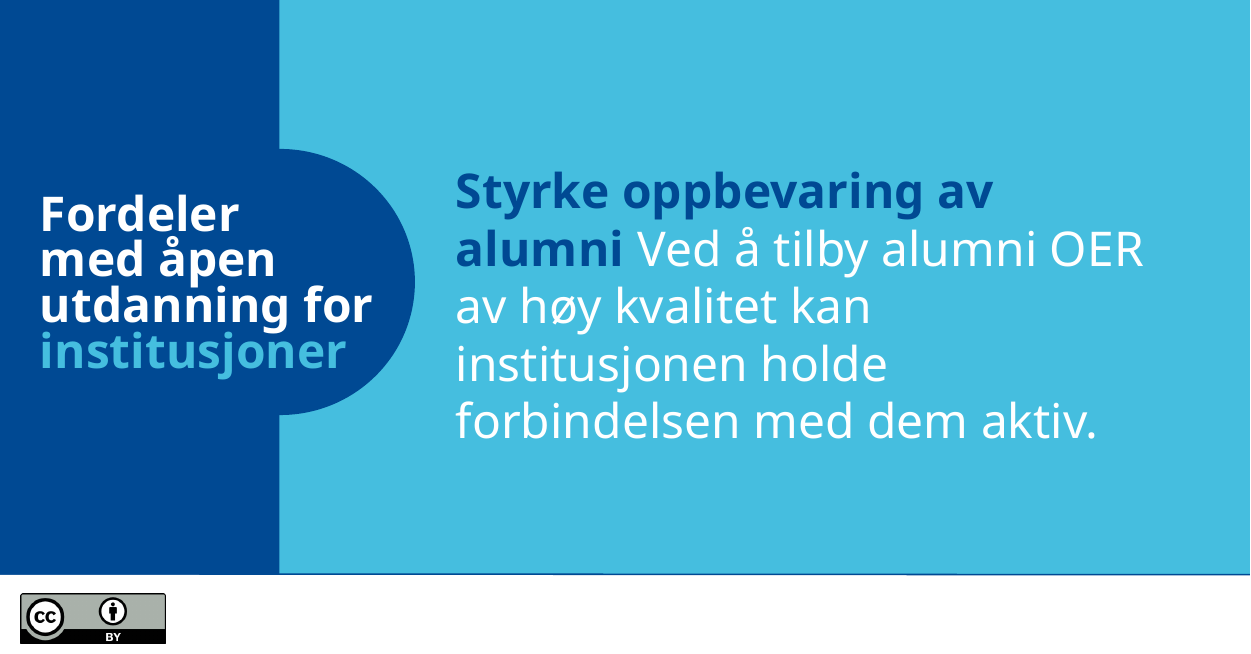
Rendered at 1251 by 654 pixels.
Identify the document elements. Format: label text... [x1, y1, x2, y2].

text_box [0, 582, 1250, 654]
text_box [195, 148, 366, 179]
text_box Fordeler med åpen utdanning for institusjoner [24, 179, 420, 393]
text_box [206, 393, 355, 416]
text_box [0, 0, 280, 573]
text_box Styrke oppbevaring av alumni Ved å tilby alumni OER av høy kvalitet kan institusjonen holde forbindelsen med dem aktiv. [440, 145, 1191, 464]
picture [20, 592, 166, 645]
